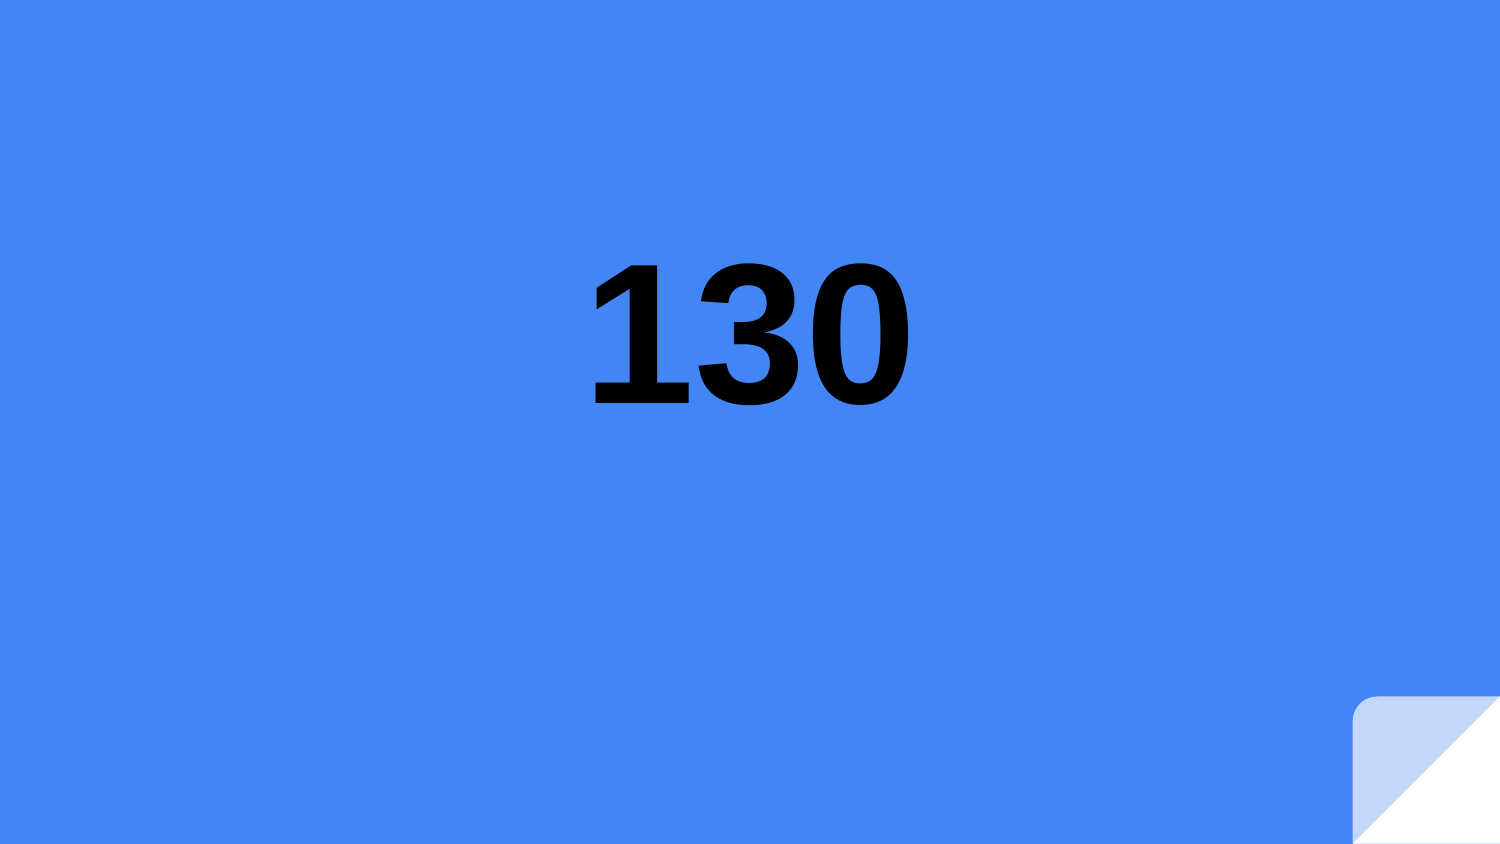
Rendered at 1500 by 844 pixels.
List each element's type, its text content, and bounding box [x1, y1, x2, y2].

title 130 [51, 207, 1449, 459]
